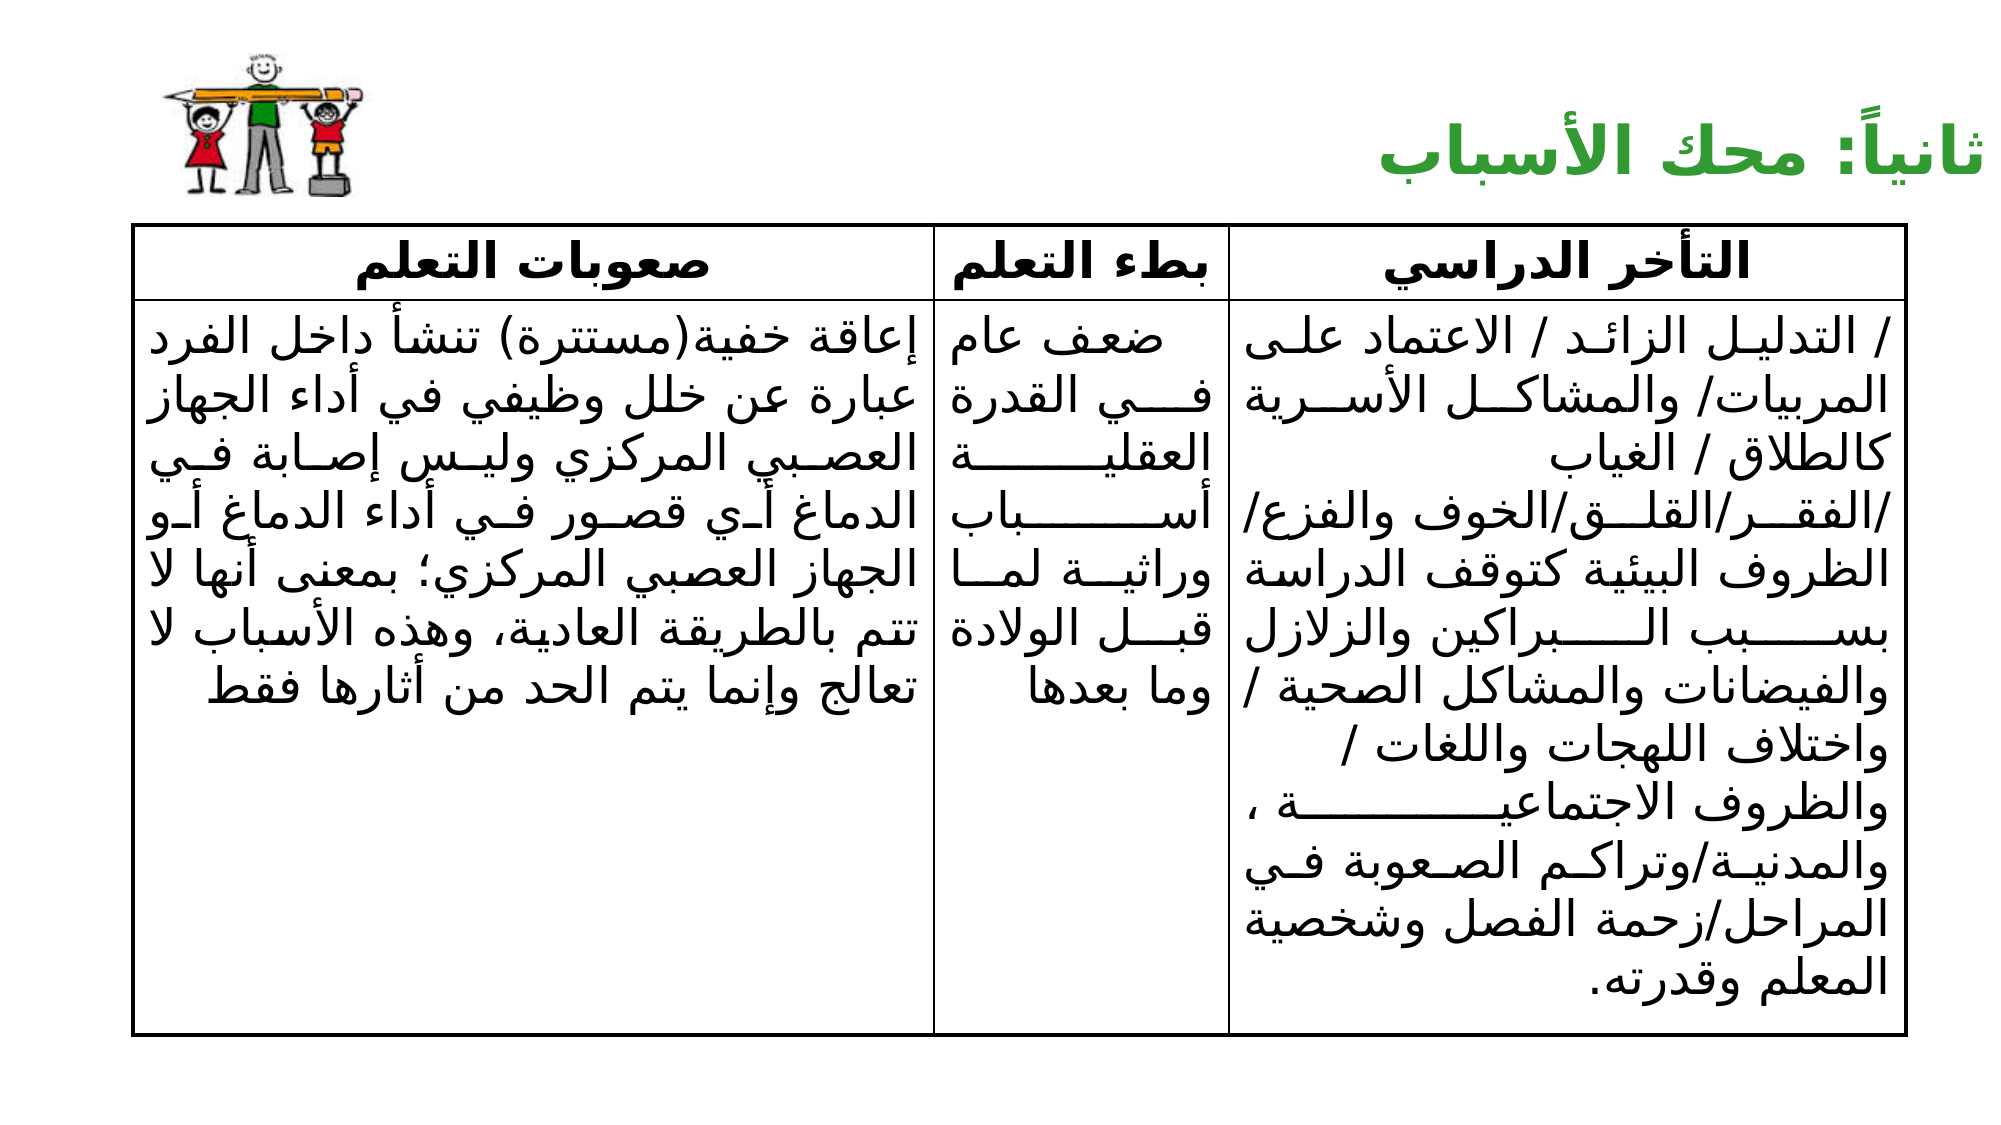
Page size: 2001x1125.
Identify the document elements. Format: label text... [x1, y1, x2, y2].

table_cell إعاقة خفية(مستترة) تنشأ داخل الفرد عبارة عن خلل وظيفي في أداء الجهاز العصبي المركزي وليس إصابة في الدماغ أي قصور في أداء الدماغ أو الجهاز العصبي المركزي؛ بمعنى أنها لا تتم بالطريقة العادية، وهذه الأسباب لا تعالج وإنما يتم الحد من أثارها فقط [135, 301, 933, 1033]
table_header التأخر الدراسي [1230, 227, 1904, 299]
text_box ثانياً: محك الأسباب [1362, 100, 2000, 196]
table_header صعوبات التعلم [135, 227, 933, 299]
table_header بطء التعلم [935, 227, 1228, 299]
table_cell / التدليل الزائد / الاعتماد على المربيات/ والمشاكل الأسرية كالطلاق / الغياب /الفقر/القلق/الخوف والفزع/ الظروف البيئية كتوقف الدراسة بسبب البراكين والزلازل والفيضانات والمشاكل الصحية / واختلاف اللهجات واللغات / والظروف الاجتماعية ، والمدنية/وتراكم الصعوبة في المراحل/زحمة الفصل وشخصية المعلم وقدرته. [1230, 301, 1904, 1033]
table_cell ضعف عام في القدرة العقلية أسباب وراثية لما قبل الولادة وما بعدها [935, 301, 1228, 1033]
picture [160, 53, 374, 197]
